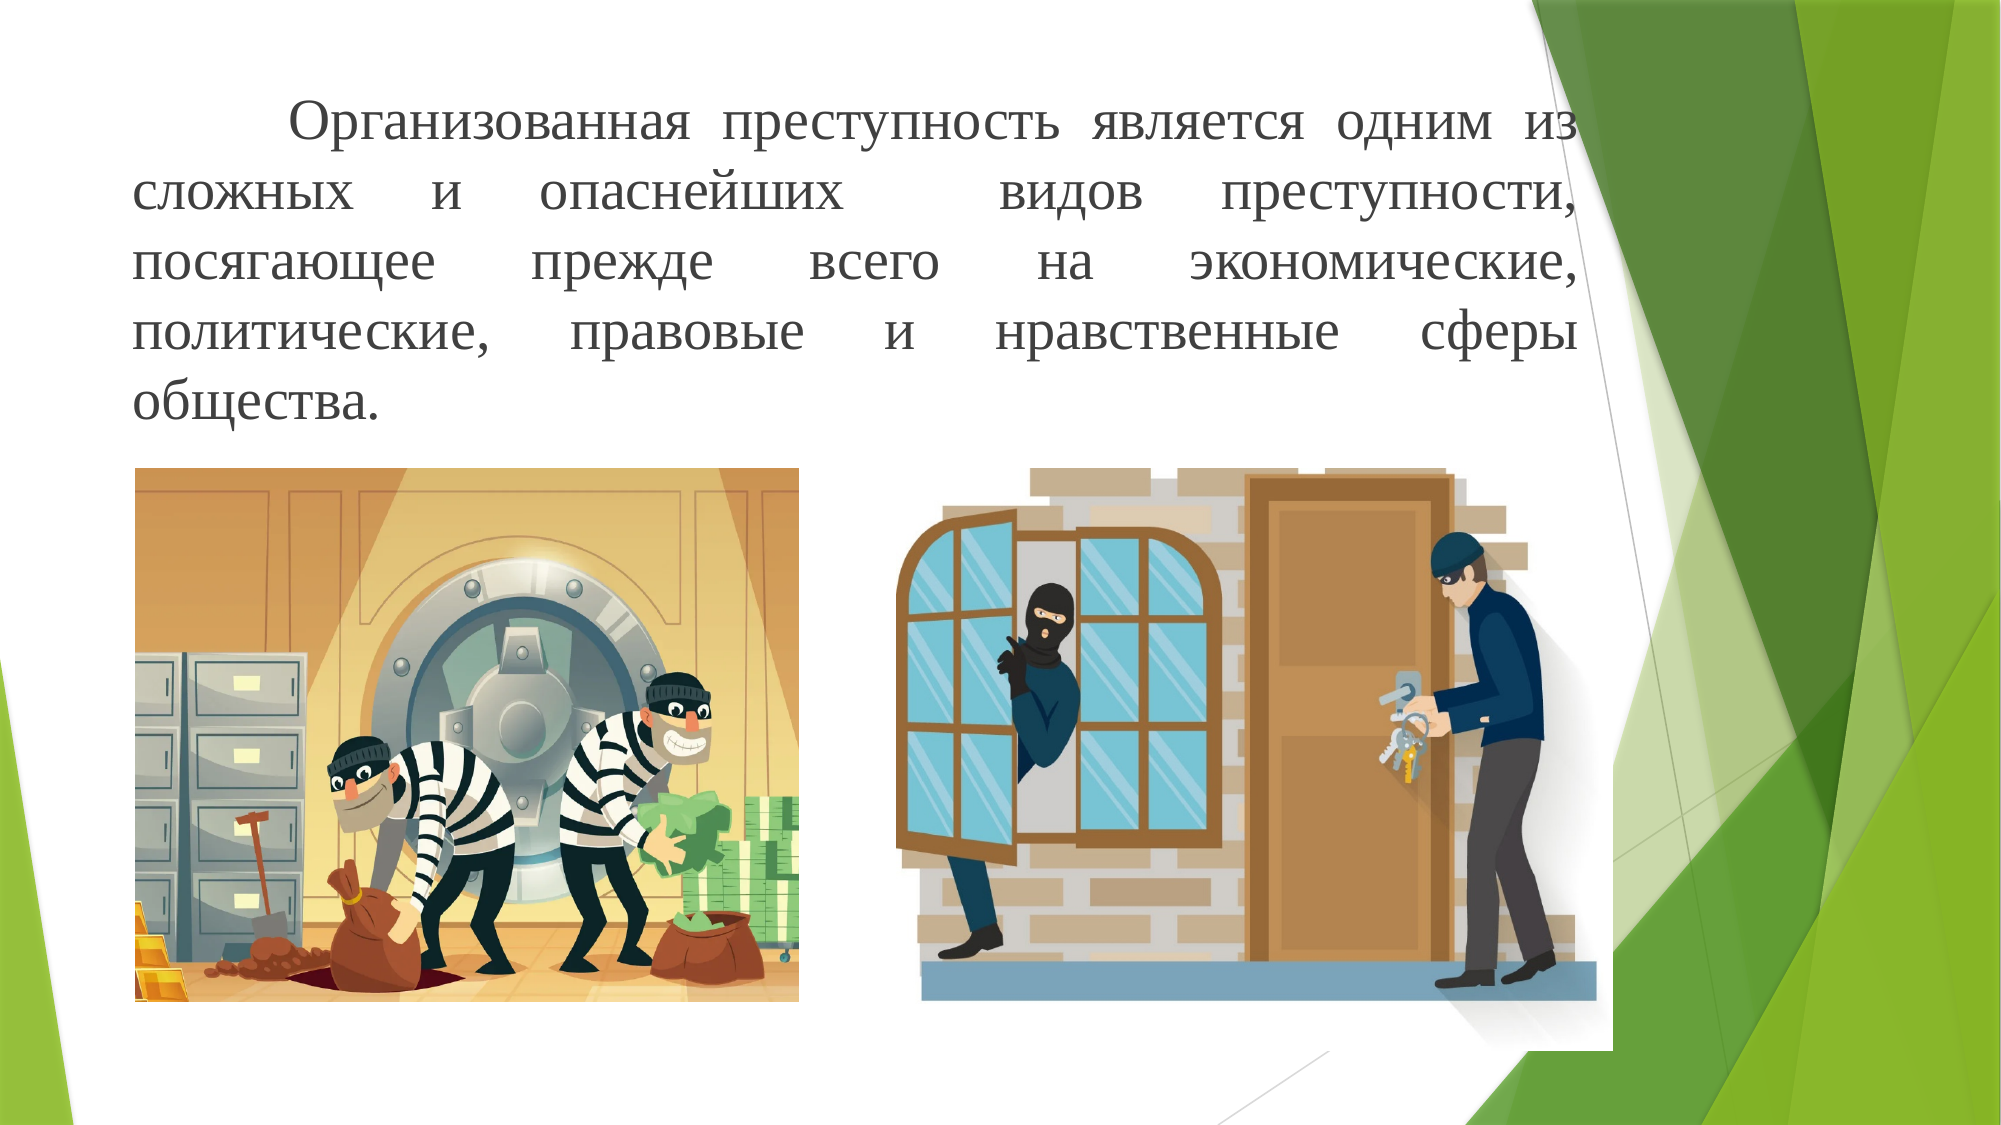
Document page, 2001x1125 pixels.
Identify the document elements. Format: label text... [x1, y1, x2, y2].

picture [134, 468, 800, 1003]
list Организованная преступность является одним из сложных и опаснейших видов преступности, посягающее прежде всего на экономические, политические, правовые и нравственные сферы общества. [117, 74, 1595, 711]
picture [896, 468, 1614, 1052]
